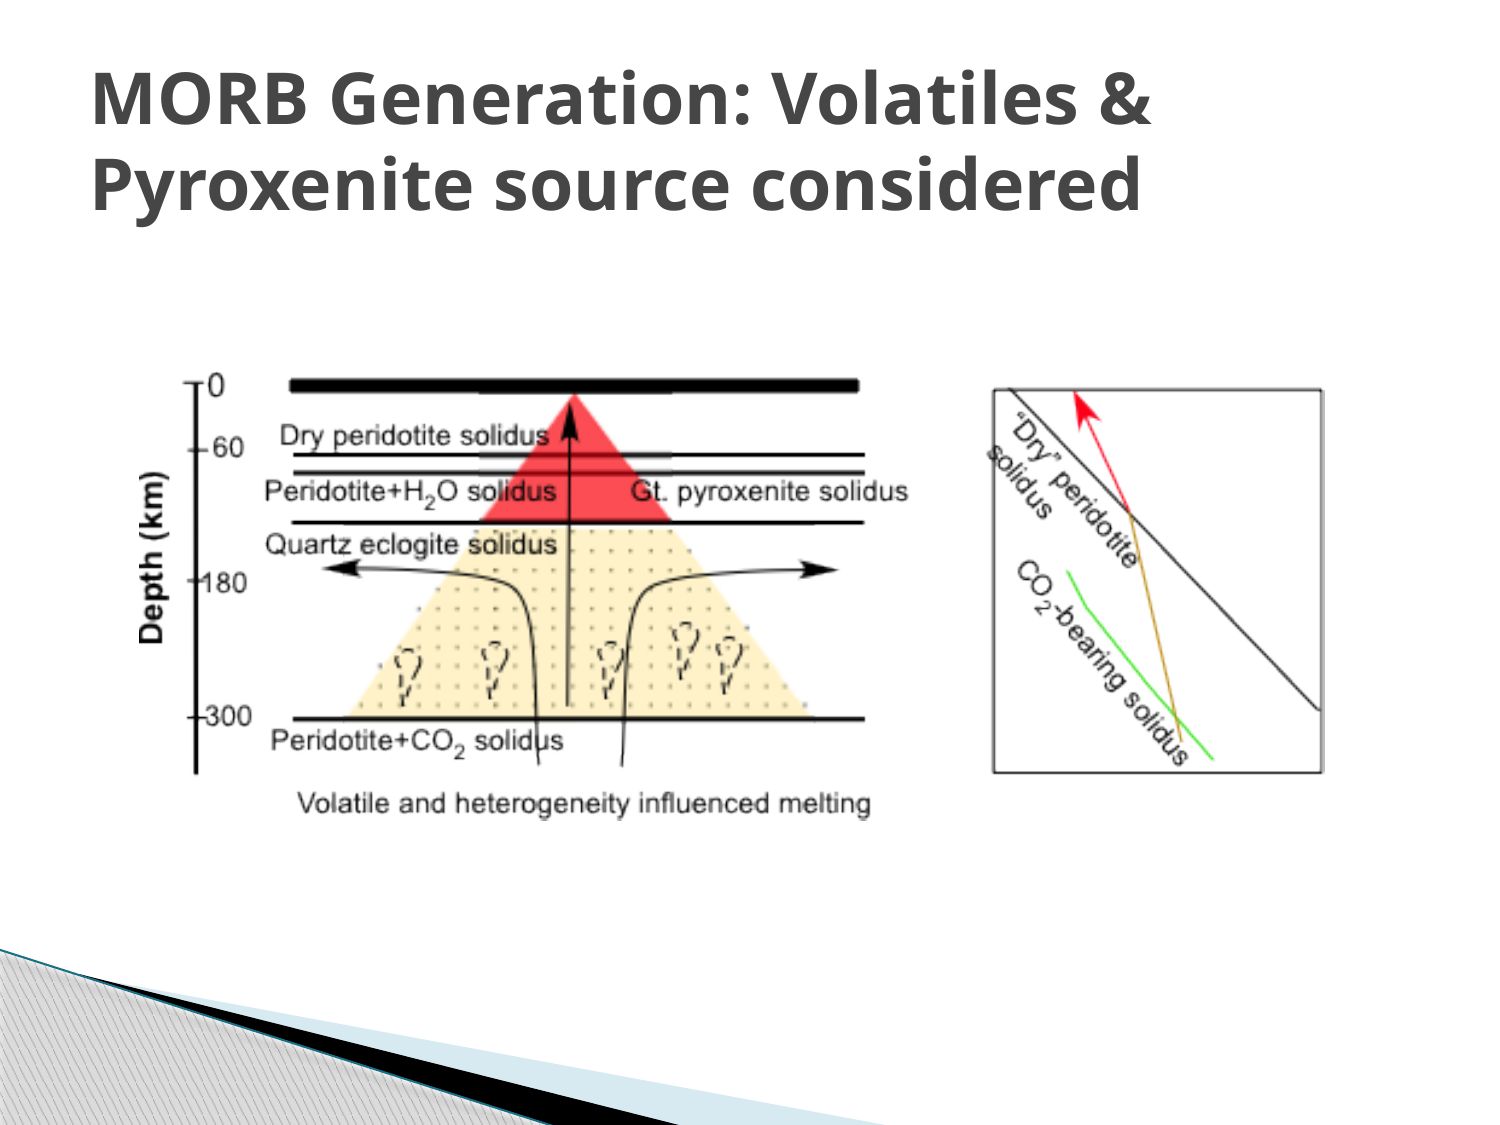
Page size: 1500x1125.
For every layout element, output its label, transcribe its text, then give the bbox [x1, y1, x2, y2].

picture [138, 366, 1325, 821]
title MORB Generation: Volatiles & Pyroxenite source considered [75, 45, 1425, 233]
